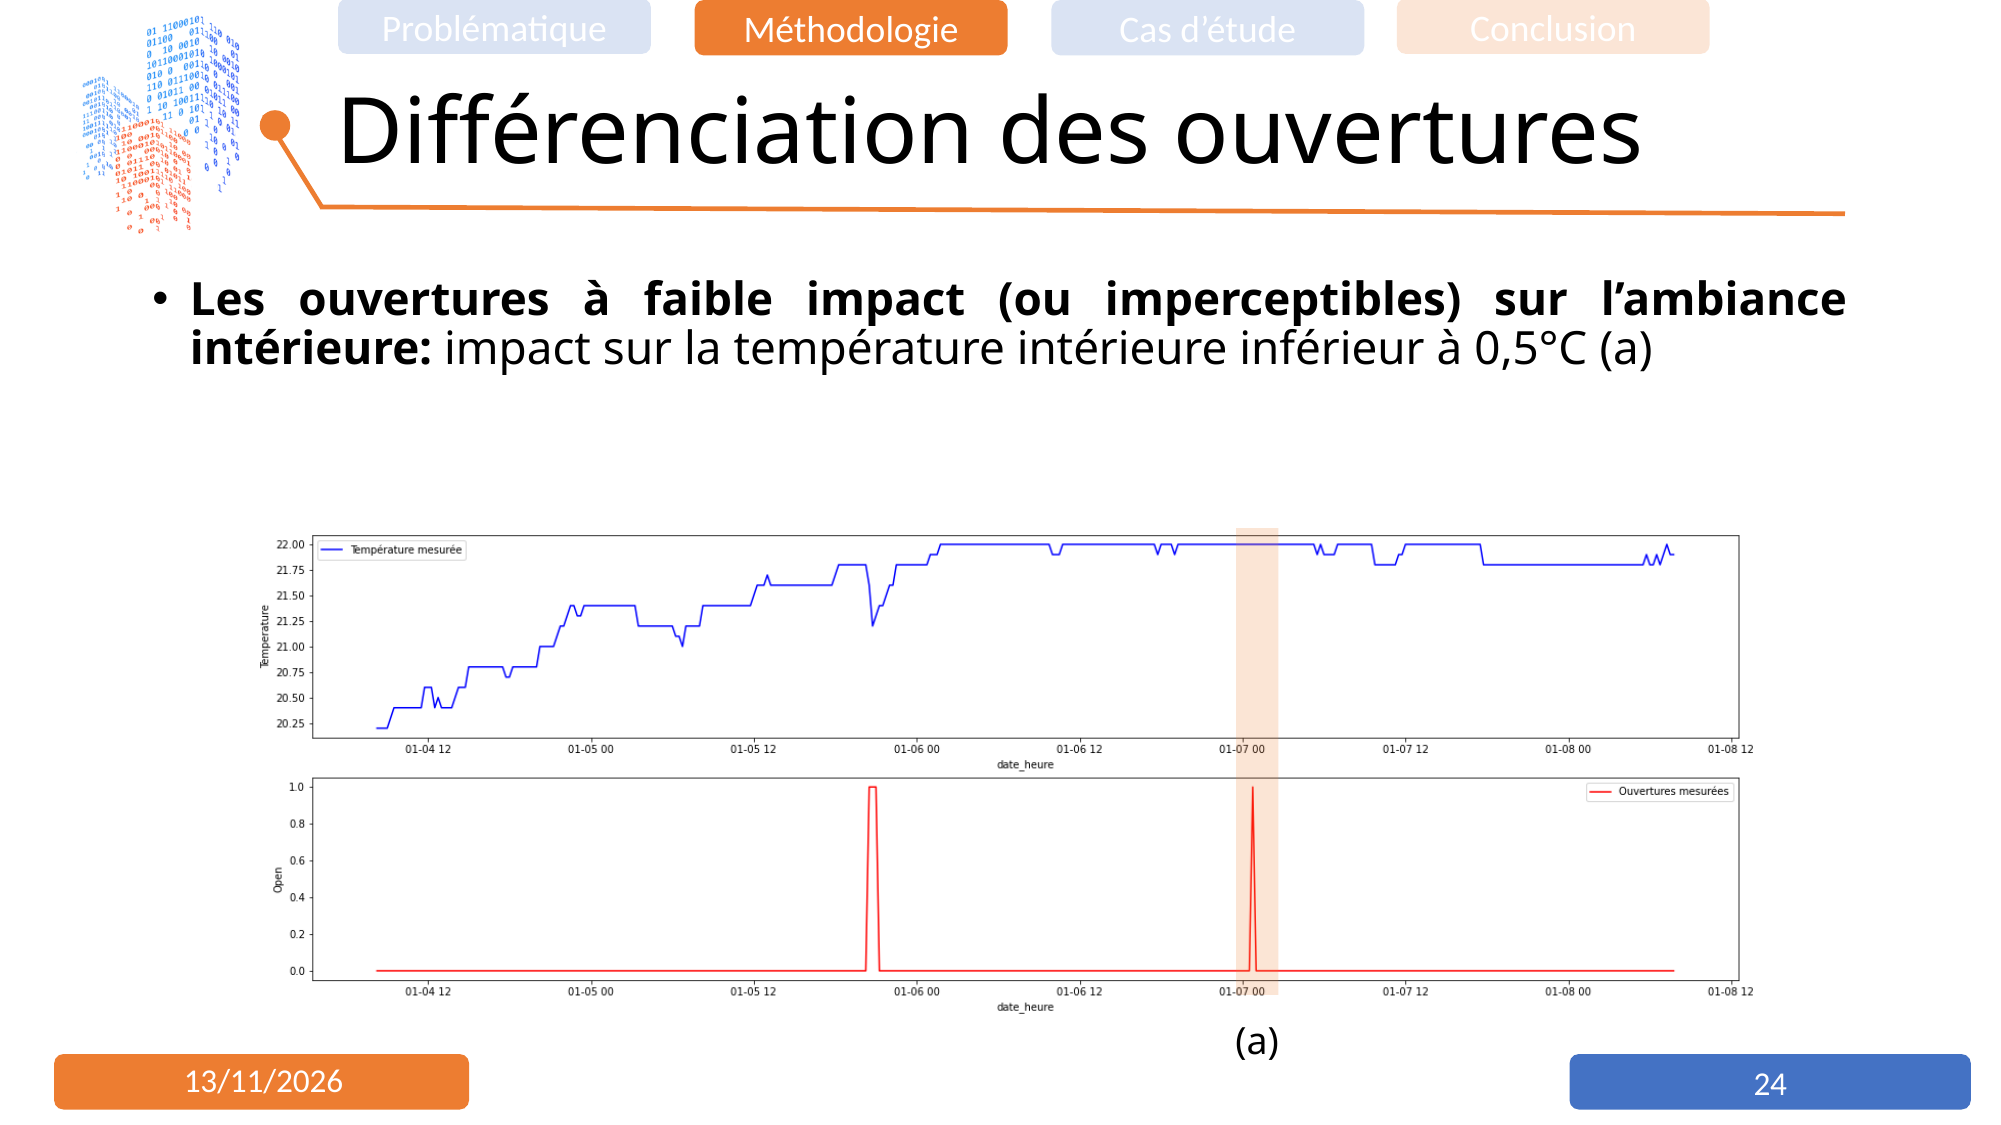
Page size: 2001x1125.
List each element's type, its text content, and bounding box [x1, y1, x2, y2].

text_box Problématique [336, 0, 652, 56]
picture [57, 0, 260, 253]
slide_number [57, 1049, 470, 1110]
slide_number 24 [1569, 1054, 1971, 1110]
picture [254, 528, 1761, 1020]
title Différenciation des ouvertures [321, 76, 1863, 184]
text_box Cas d’étude [1050, 0, 1366, 57]
text_box (a) [1220, 1020, 1294, 1070]
text_box Méthodologie [693, 0, 1009, 57]
list Les ouvertures à faible impact (ou imperceptibles) sur l’ambiance intérieure: impact sur la température intérieure inférieur à 0,5°C (a) [137, 268, 1863, 1014]
text_box Conclusion [1395, 0, 1711, 56]
